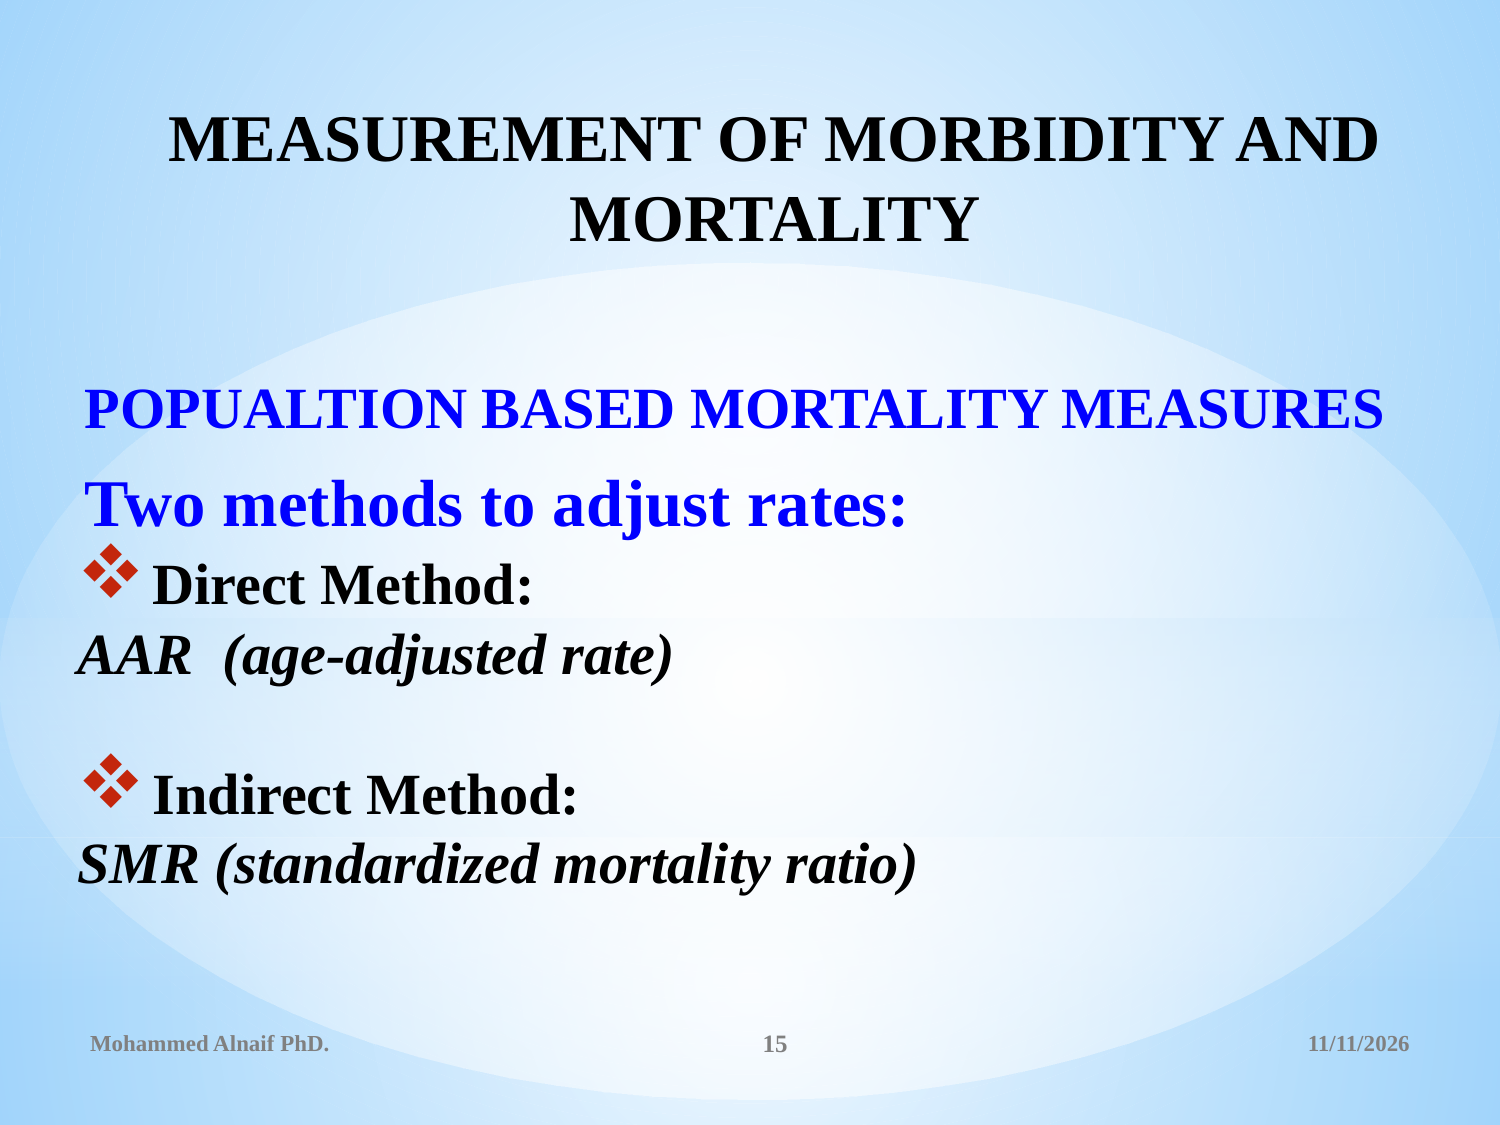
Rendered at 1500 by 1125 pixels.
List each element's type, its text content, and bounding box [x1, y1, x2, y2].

slide_number 15 [624, 1012, 925, 1073]
title MEASUREMENT OF MORBIDITY AND MORTALITY [112, 87, 1438, 275]
list POPUALTION BASED MORTALITY MEASURES Two methods to adjust rates: Direct Method: AAR (age-adjusted rate) Indirect Method: SMR (standardized mortality ratio) [62, 362, 1425, 918]
footer Mohammed Alnaif PhD. [75, 1012, 624, 1073]
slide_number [1012, 1012, 1425, 1073]
